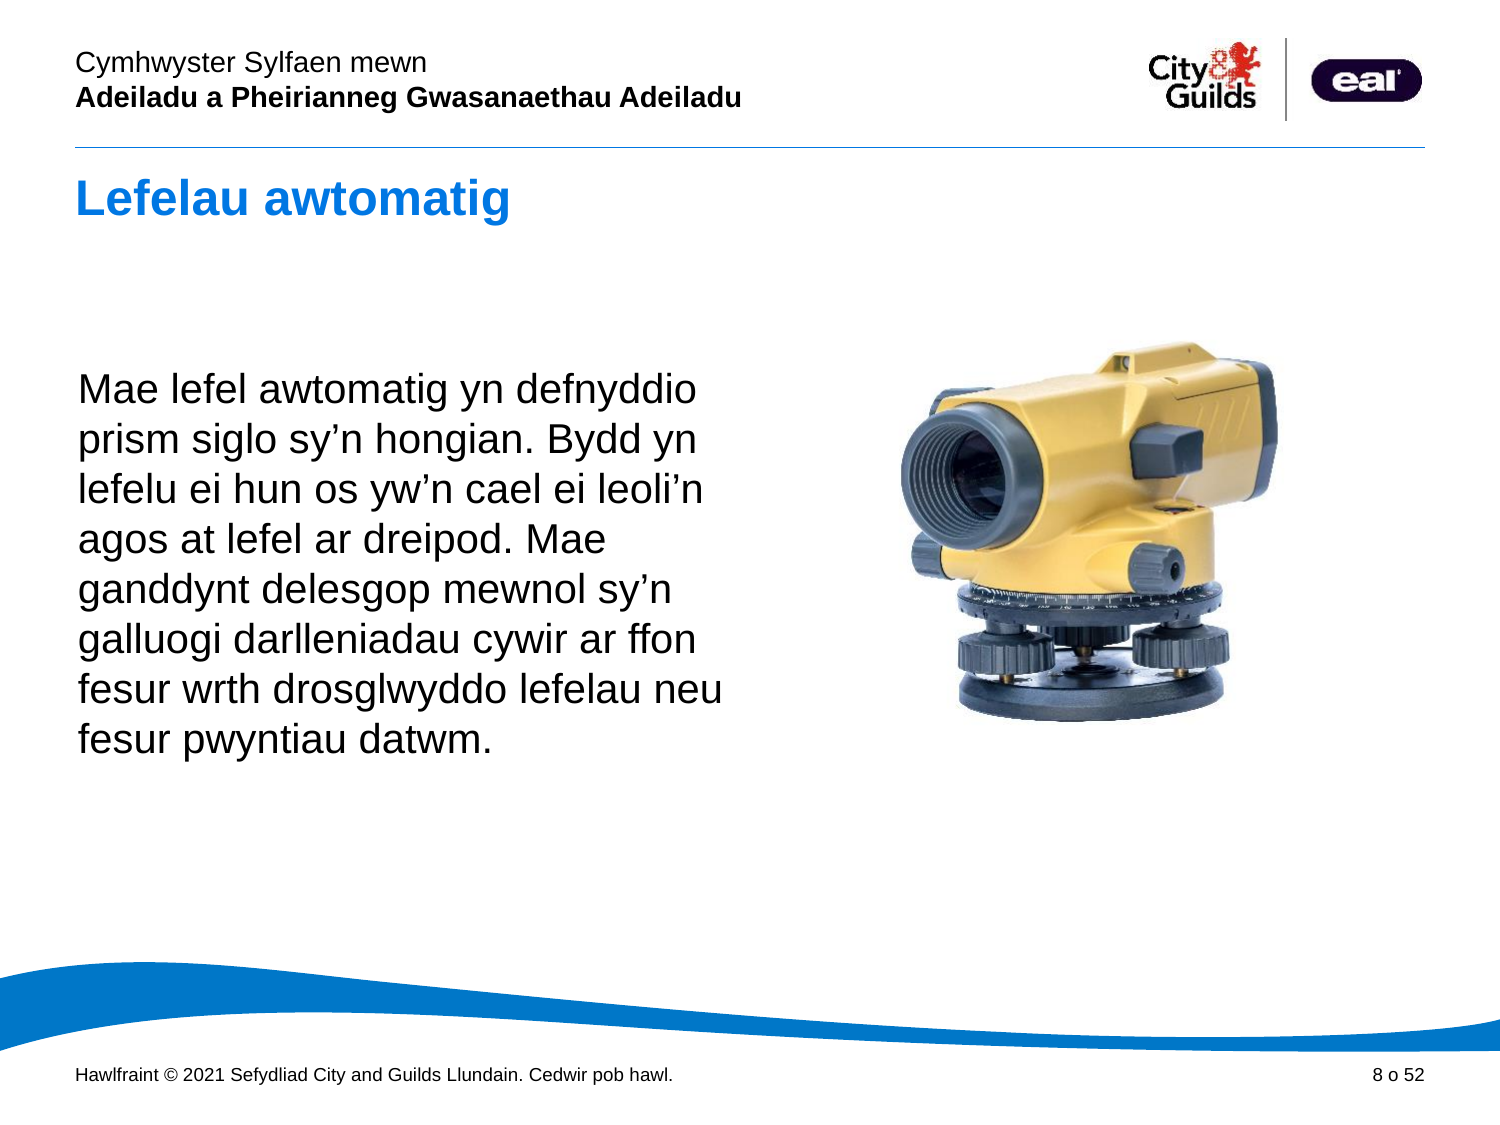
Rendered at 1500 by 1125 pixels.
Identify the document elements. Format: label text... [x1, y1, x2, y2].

list Mae lefel awtomatig yn defnyddio prism siglo sy’n hongian. Bydd yn lefelu ei hun os yw’n cael ei leoli’n agos at lefel ar dreipod. Mae ganddynt delesgop mewnol sy’n galluogi darlleniadau cywir ar ffon fesur wrth drosglwyddo lefelau neu fesur pwyntiau datwm. [77, 361, 754, 863]
picture [1149, 38, 1422, 121]
picture [819, 196, 1498, 776]
title Lefelau awtomatig [74, 165, 1426, 229]
